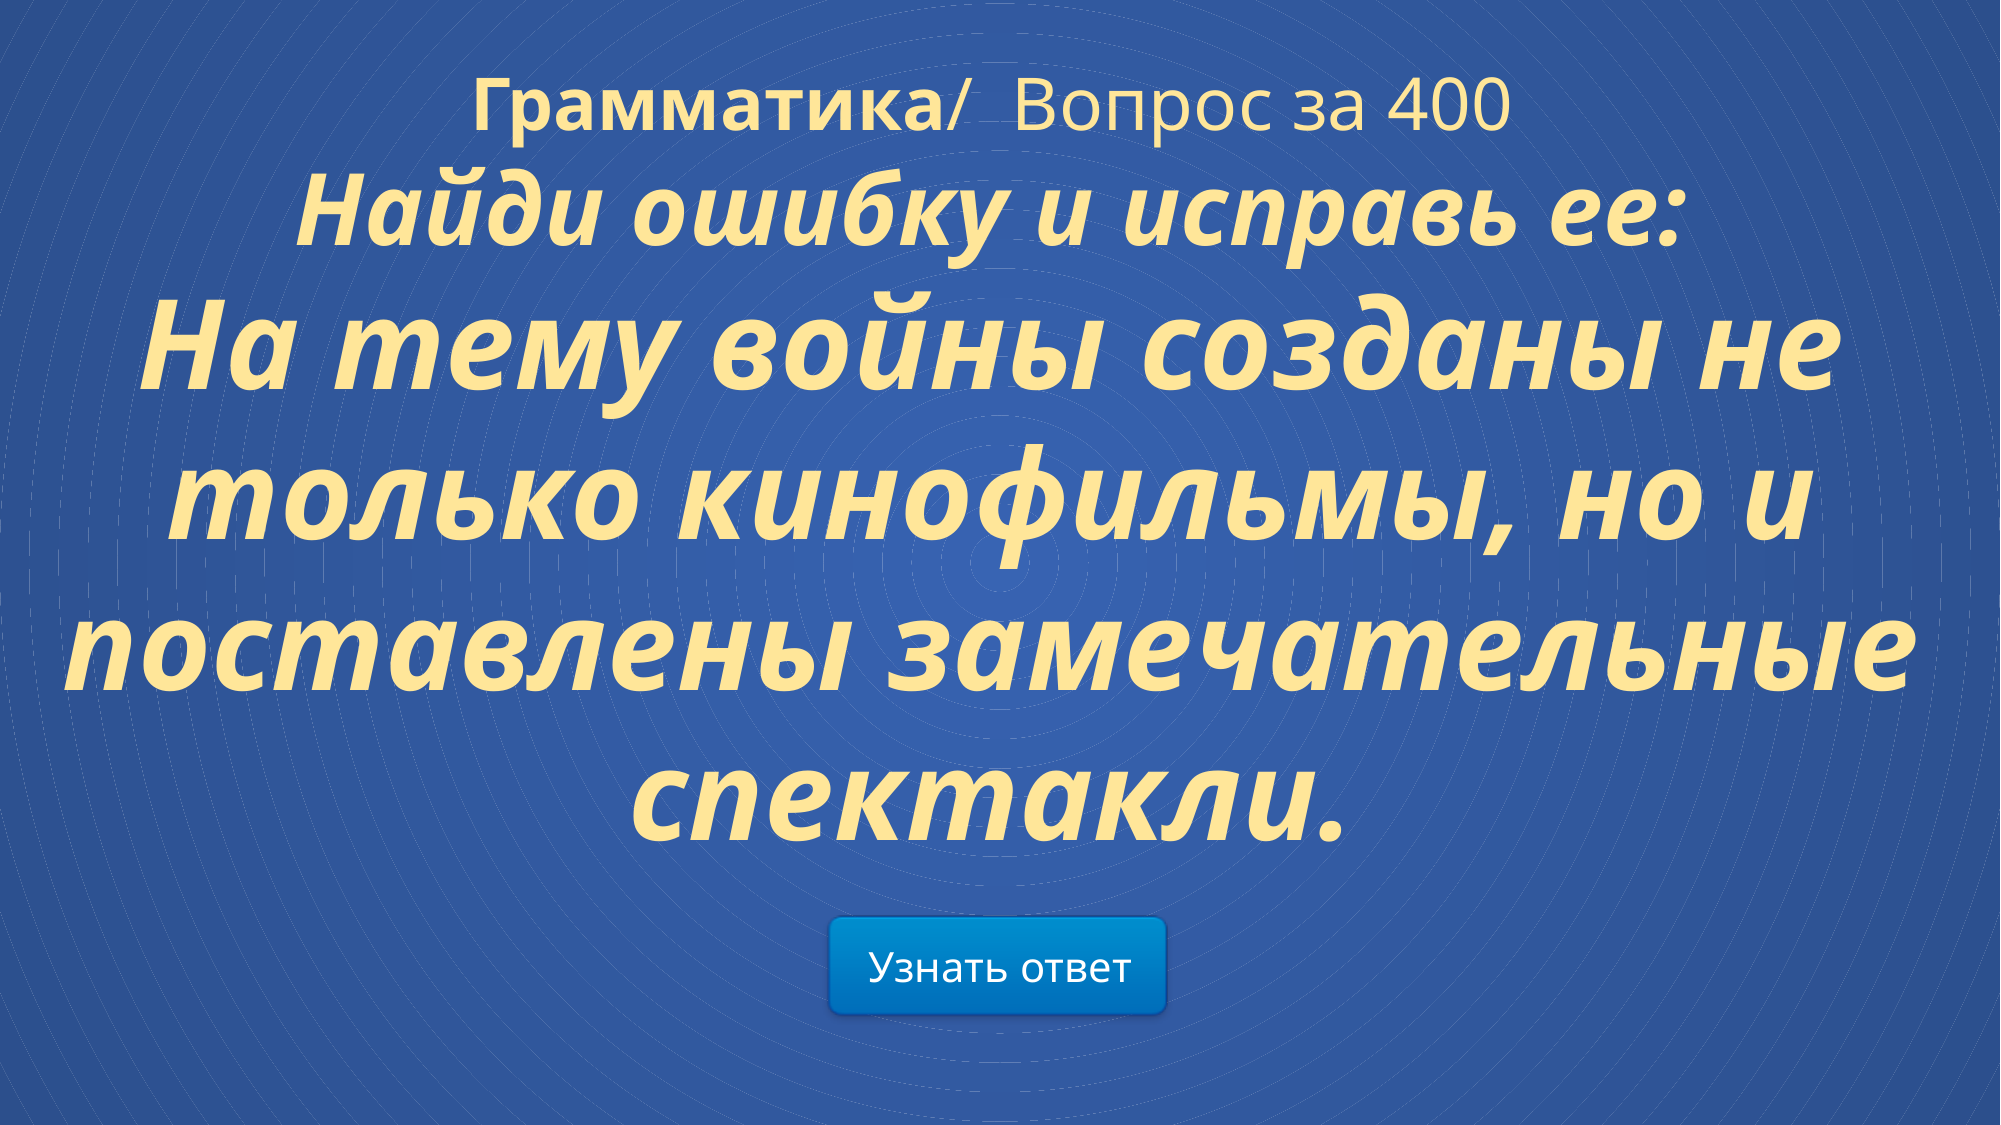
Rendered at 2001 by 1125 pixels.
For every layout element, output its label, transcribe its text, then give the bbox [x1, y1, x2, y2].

picture [793, 902, 1180, 1035]
text_box Грамматика/ Вопрос за 400 Найди ошибку и исправь ее: На тему войны созданы не только кинофильмы, но и поставлены замечательные спектакли. [14, 50, 1969, 873]
